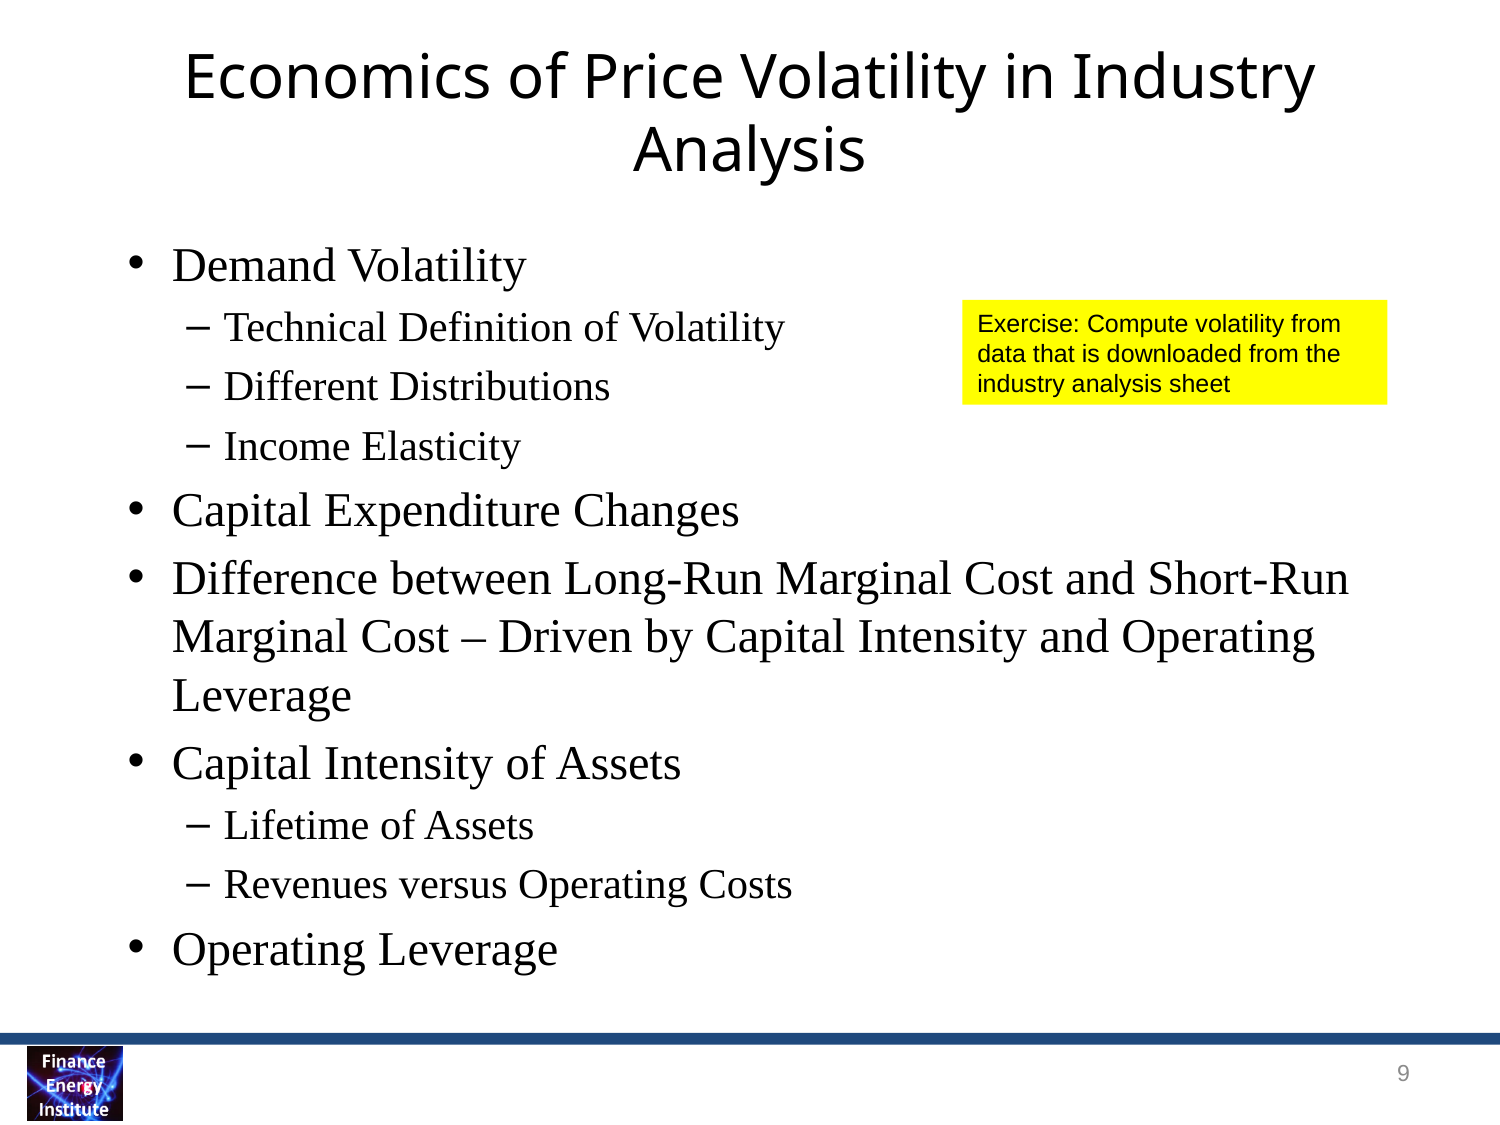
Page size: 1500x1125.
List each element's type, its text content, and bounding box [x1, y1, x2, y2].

list Demand Volatility Technical Definition of Volatility Different Distributions Income Elasticity Capital Expenditure Changes Difference between Long-Run Marginal Cost and Short-Run Marginal Cost – Driven by Capital Intensity and Operating Leverage Capital Intensity of Assets Lifetime of Assets Revenues versus Operating Costs Operating Leverage [112, 224, 1413, 988]
picture [27, 1046, 123, 1121]
title Economics of Price Volatility in Industry Analysis [70, 56, 1430, 164]
text_box Exercise: Compute volatility from data that is downloaded from the industry analysis sheet [962, 299, 1388, 405]
slide_number 9 [1074, 1042, 1425, 1103]
